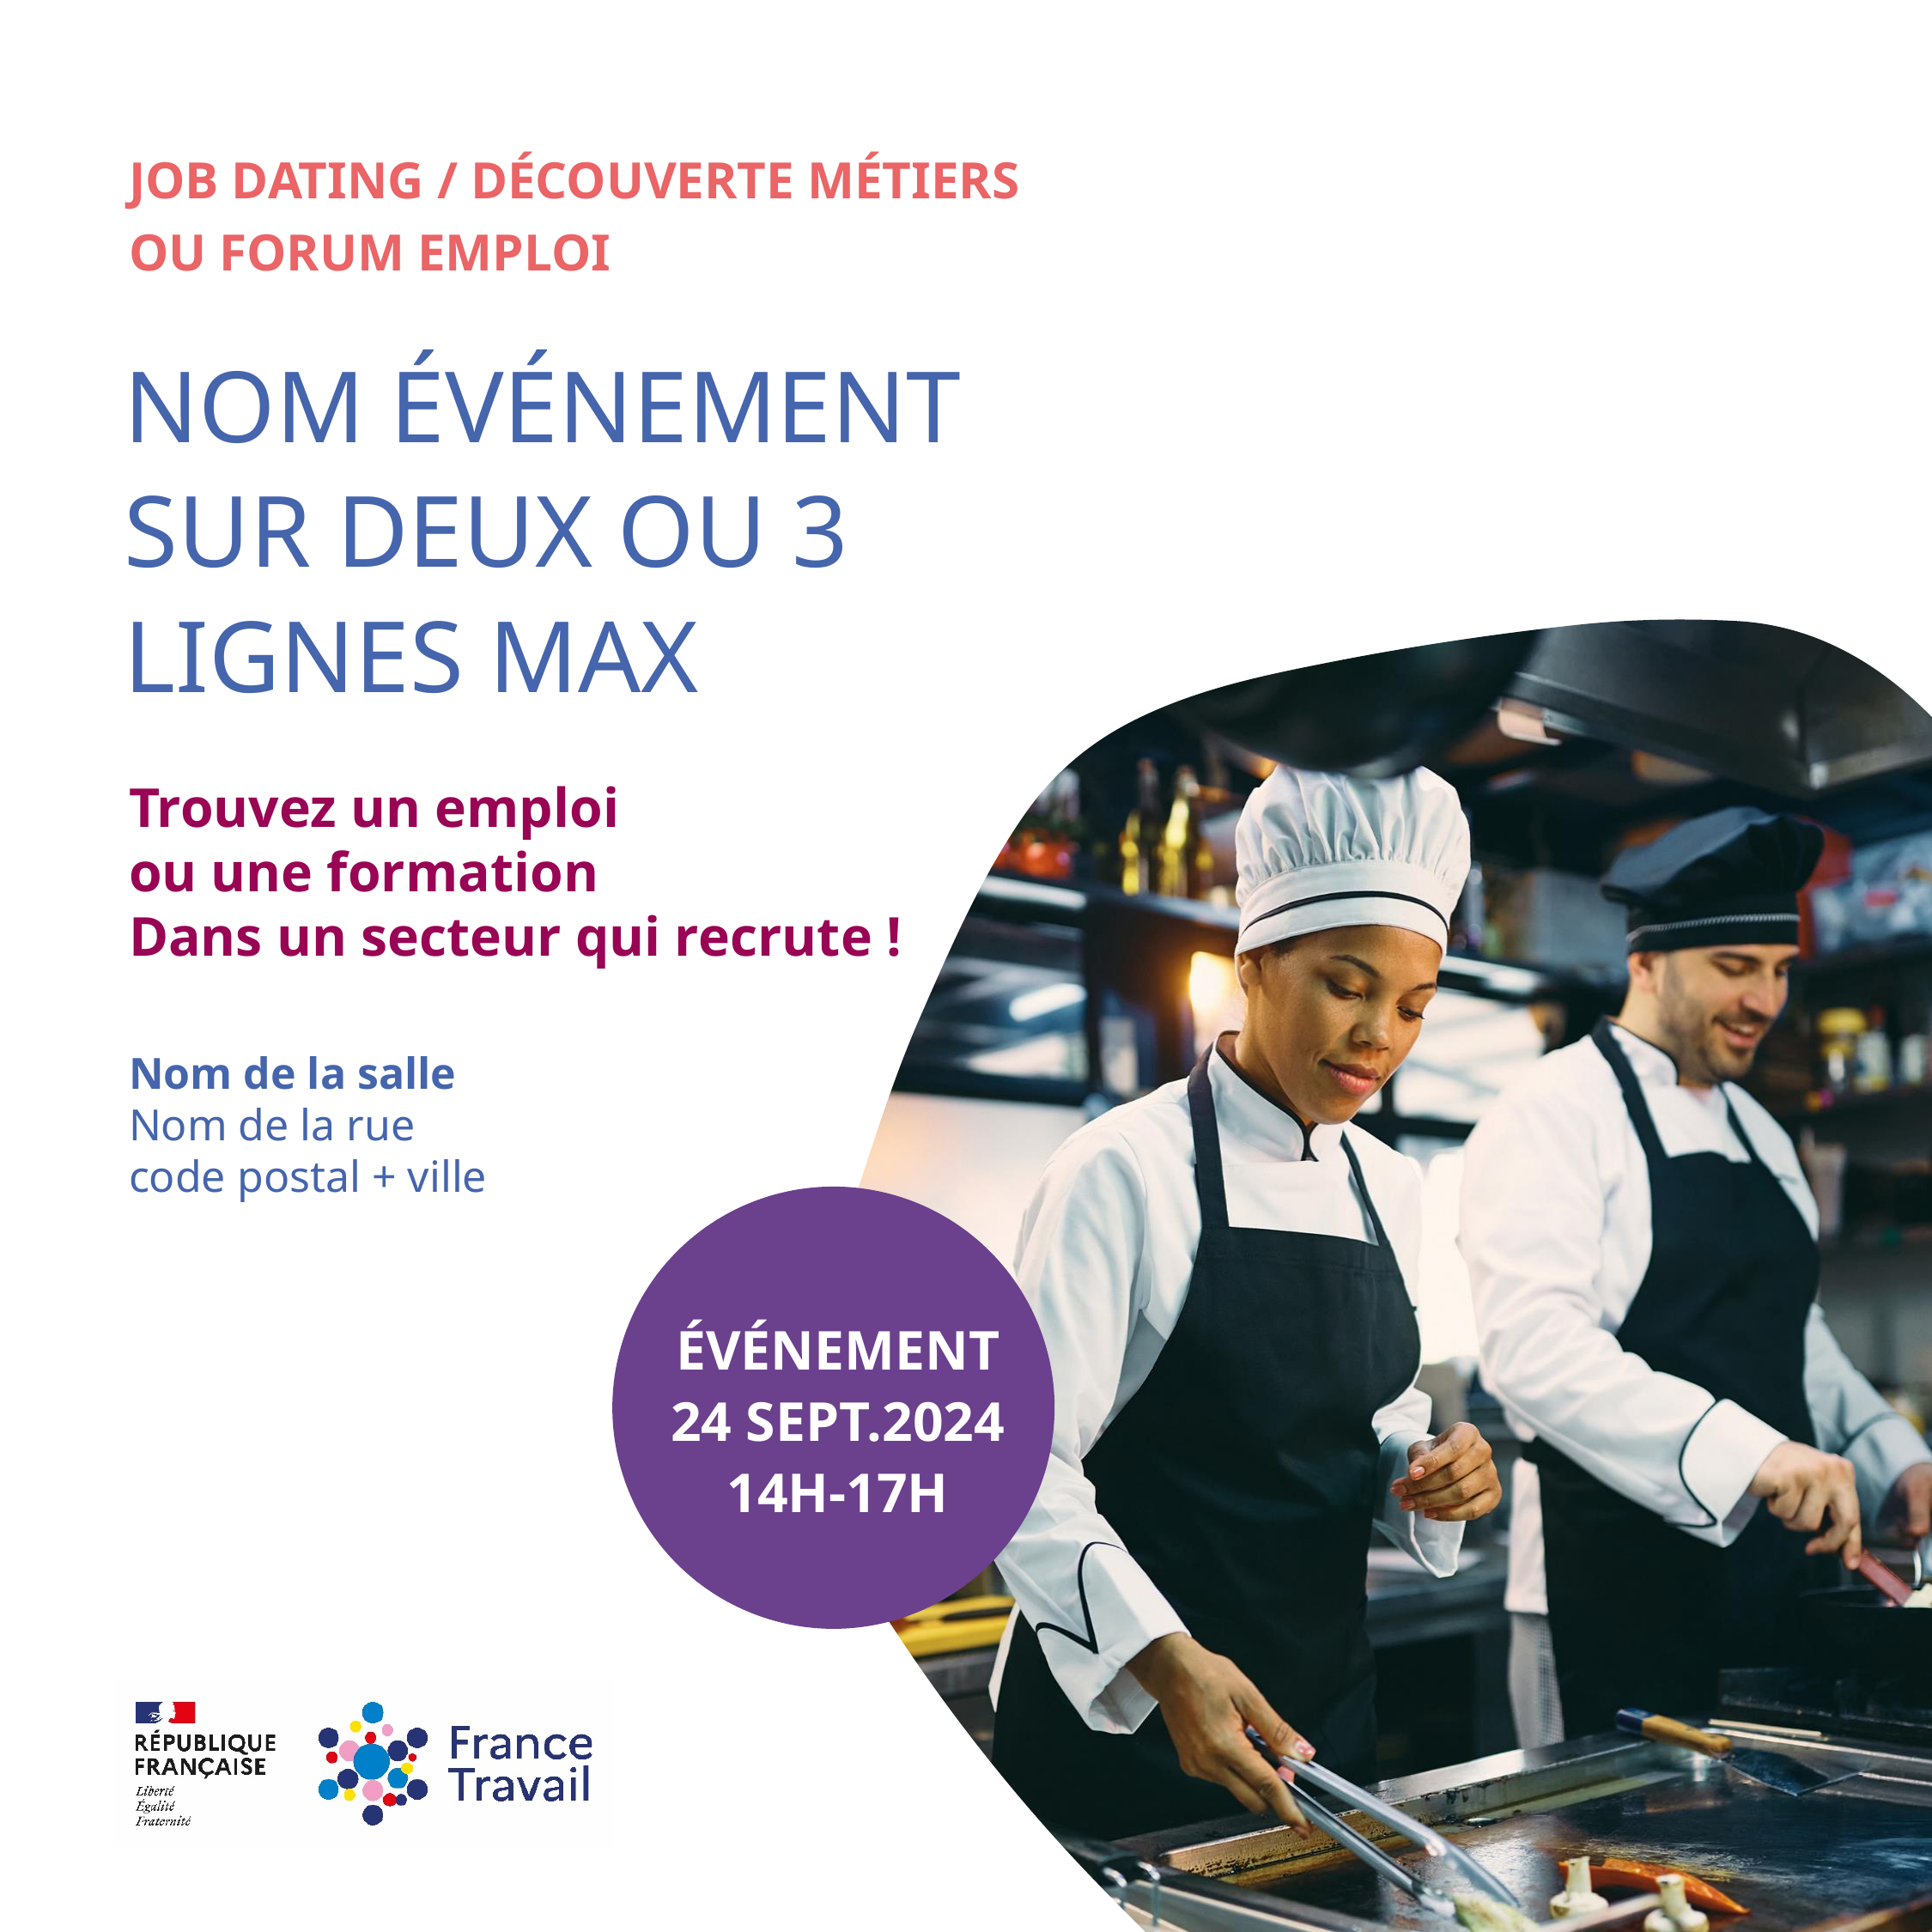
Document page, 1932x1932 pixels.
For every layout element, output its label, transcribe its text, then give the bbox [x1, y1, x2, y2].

text_box Trouvez un emploi ou une formation Dans un secteur qui recrute ! [116, 767, 1165, 973]
text_box [648, 1530, 1019, 1630]
text_box [890, 619, 1932, 1932]
text_box Événement 24 sept.2024 14h-17h [536, 1302, 1139, 1530]
picture [113, 1680, 614, 1847]
text_box Nom de la salle Nom de la rue code postal + ville [116, 1040, 1252, 1207]
text_box [638, 1207, 1029, 1302]
text_box Job dating / découverte métiers ou Forum emploi [116, 131, 1214, 288]
text_box Nom événement Sur deux ou 3 lignes max [111, 330, 1210, 719]
